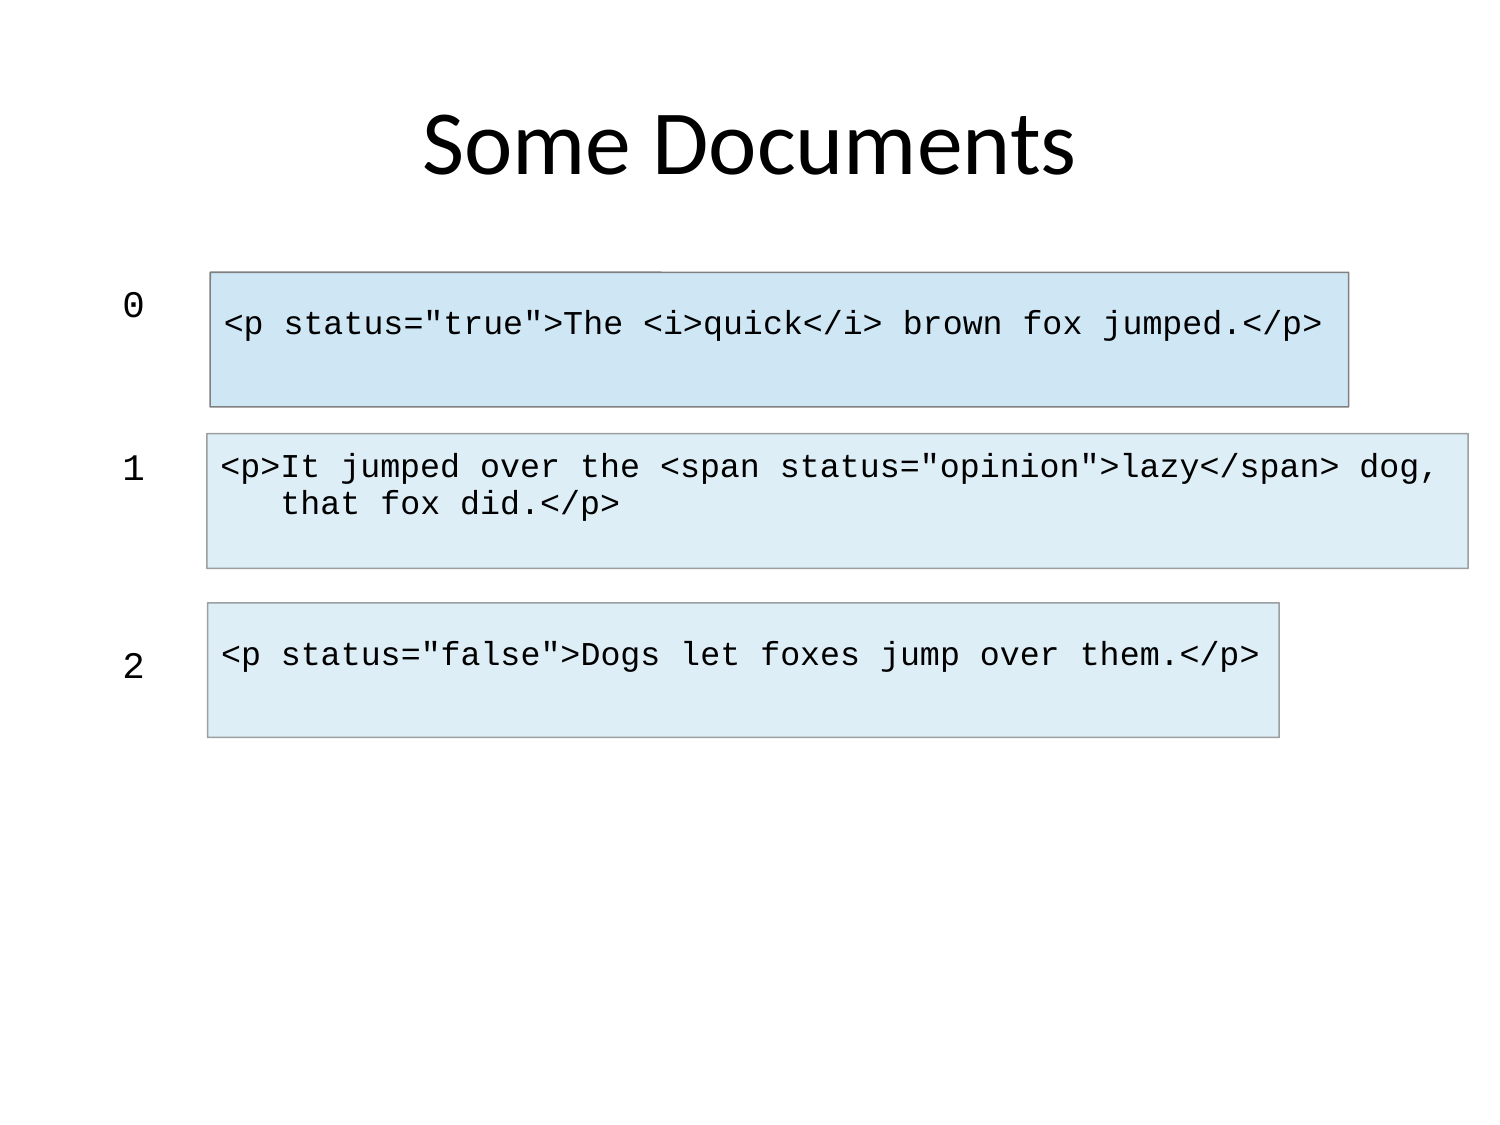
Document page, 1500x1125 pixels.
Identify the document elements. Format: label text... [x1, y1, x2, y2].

title Some Documents [74, 44, 1425, 233]
text_box 0 [108, 275, 188, 328]
text_box 1 [108, 437, 188, 490]
text_box <p status="true">The <i>quick</i> brown fox jumped.</p> [210, 272, 1349, 407]
text_box <p status="false">Dogs let foxes jump over them.</p> [207, 602, 1280, 738]
text_box <p>It jumped over the <span status="opinion">lazy</span> dog, that fox did.</p> [206, 433, 1469, 569]
text_box 2 [108, 636, 188, 689]
